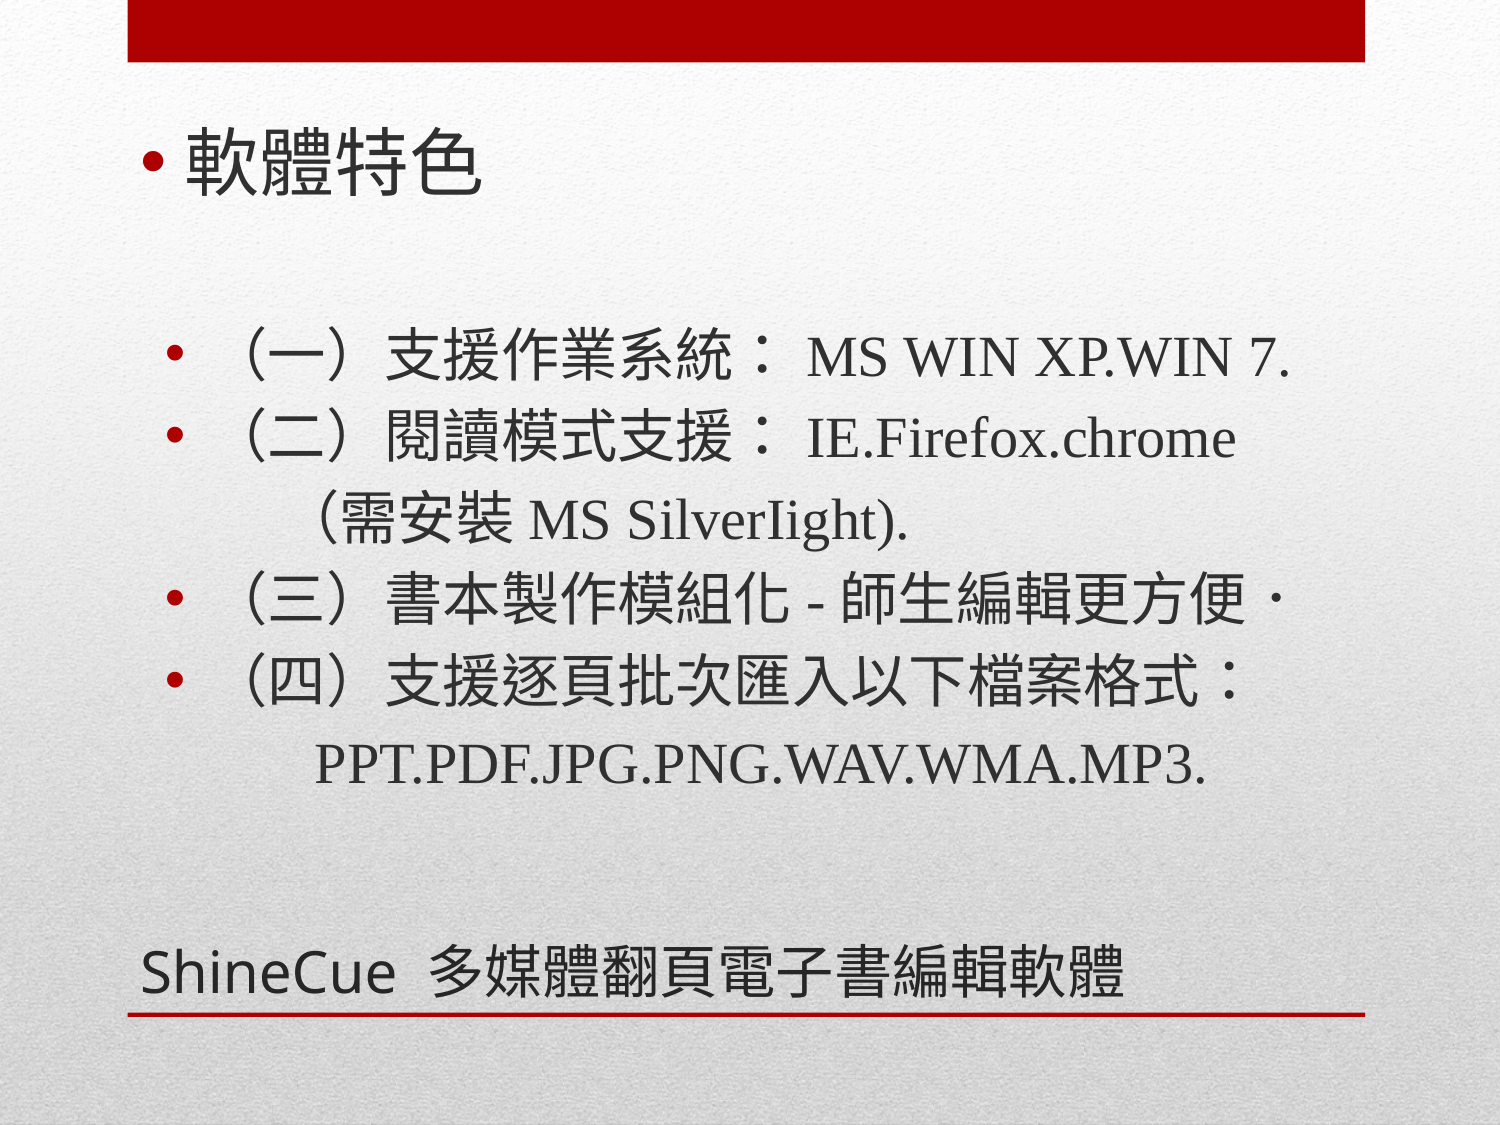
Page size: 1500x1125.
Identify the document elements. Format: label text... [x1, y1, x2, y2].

text_box （一）支援作業系統：MS WIN XP.WIN 7. （二）閱讀模式支援：IE.Firefox.chrome （需安裝MS SilverIight). （三）書本製作模組化-師生編輯更方便． （四）支援逐頁批次匯入以下檔案格式： PPT.PDF.JPG.PNG.WAV.WMA.MP3. [149, 220, 1436, 894]
title ShineCue 多媒體翻頁電子書編輯軟體 [124, 749, 1353, 1013]
list 軟體特色 [124, 112, 1363, 209]
